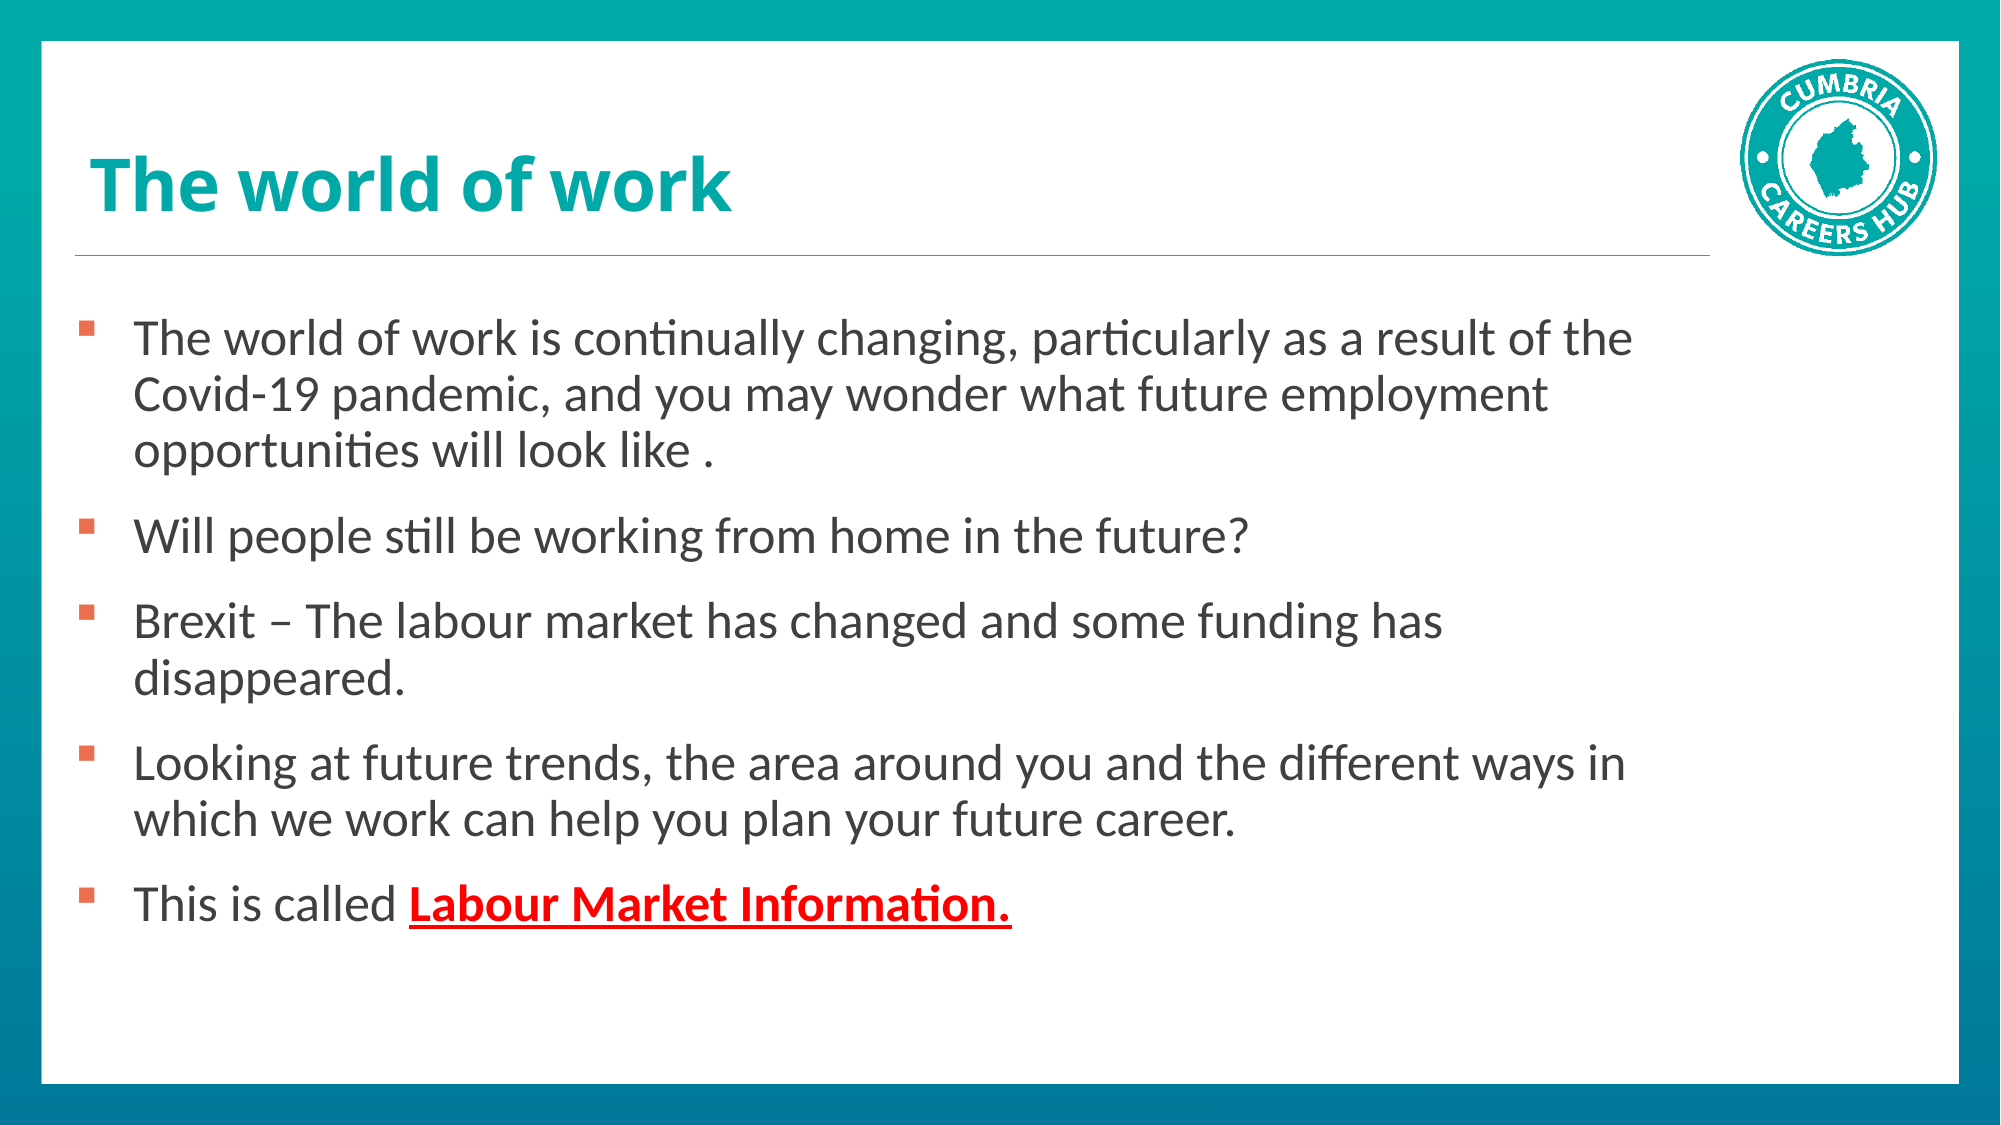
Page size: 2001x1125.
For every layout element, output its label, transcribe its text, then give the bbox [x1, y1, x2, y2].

picture [0, 0, 2000, 1083]
title The world of work [74, 122, 1725, 256]
list The world of work is continually changing, particularly as a result of the Covid-19 pandemic, and you may wonder what future employment opportunities will look like . Will people still be working from home in the future? Brexit – The labour market has changed and some funding has disappeared. Looking at future trends, the area around you and the different ways in which we work can help you plan your future career. This is called Labour Market Information. [74, 303, 1725, 1003]
